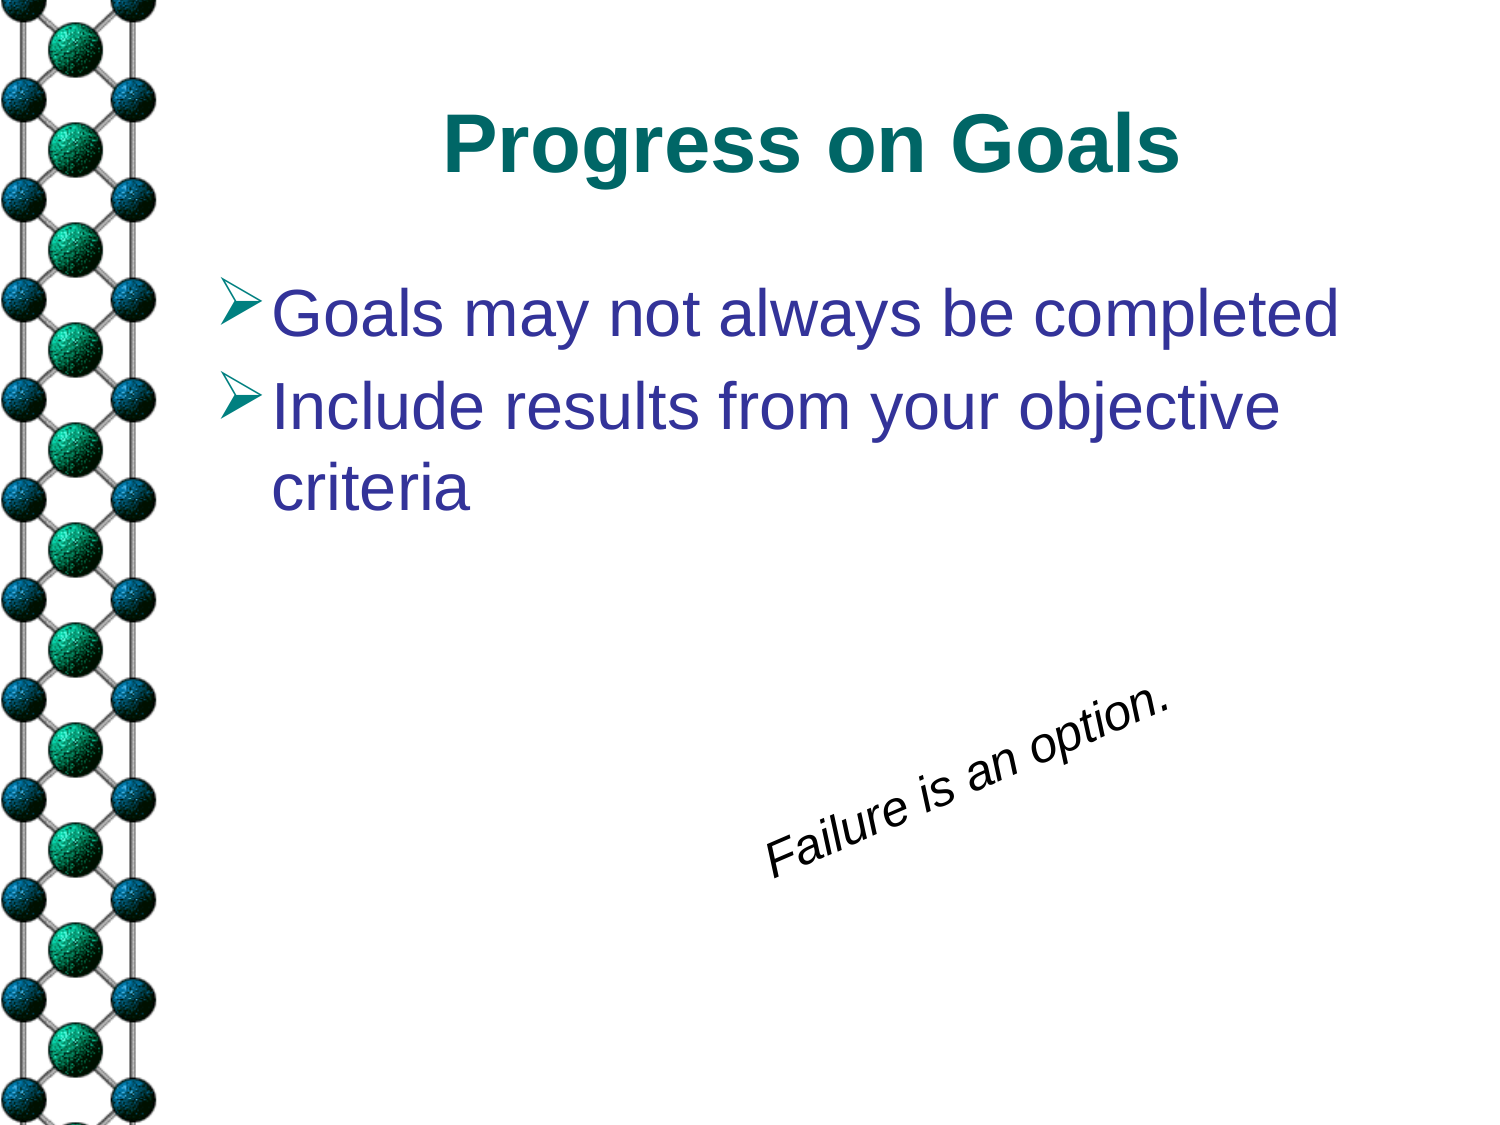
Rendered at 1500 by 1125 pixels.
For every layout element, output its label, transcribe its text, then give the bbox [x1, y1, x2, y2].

list Goals may not always be completed Include results from your objective criteria [199, 262, 1426, 1006]
title Progress on Goals [199, 44, 1426, 233]
text_box Failure is an option. [737, 600, 1307, 902]
picture [0, 0, 1500, 1125]
